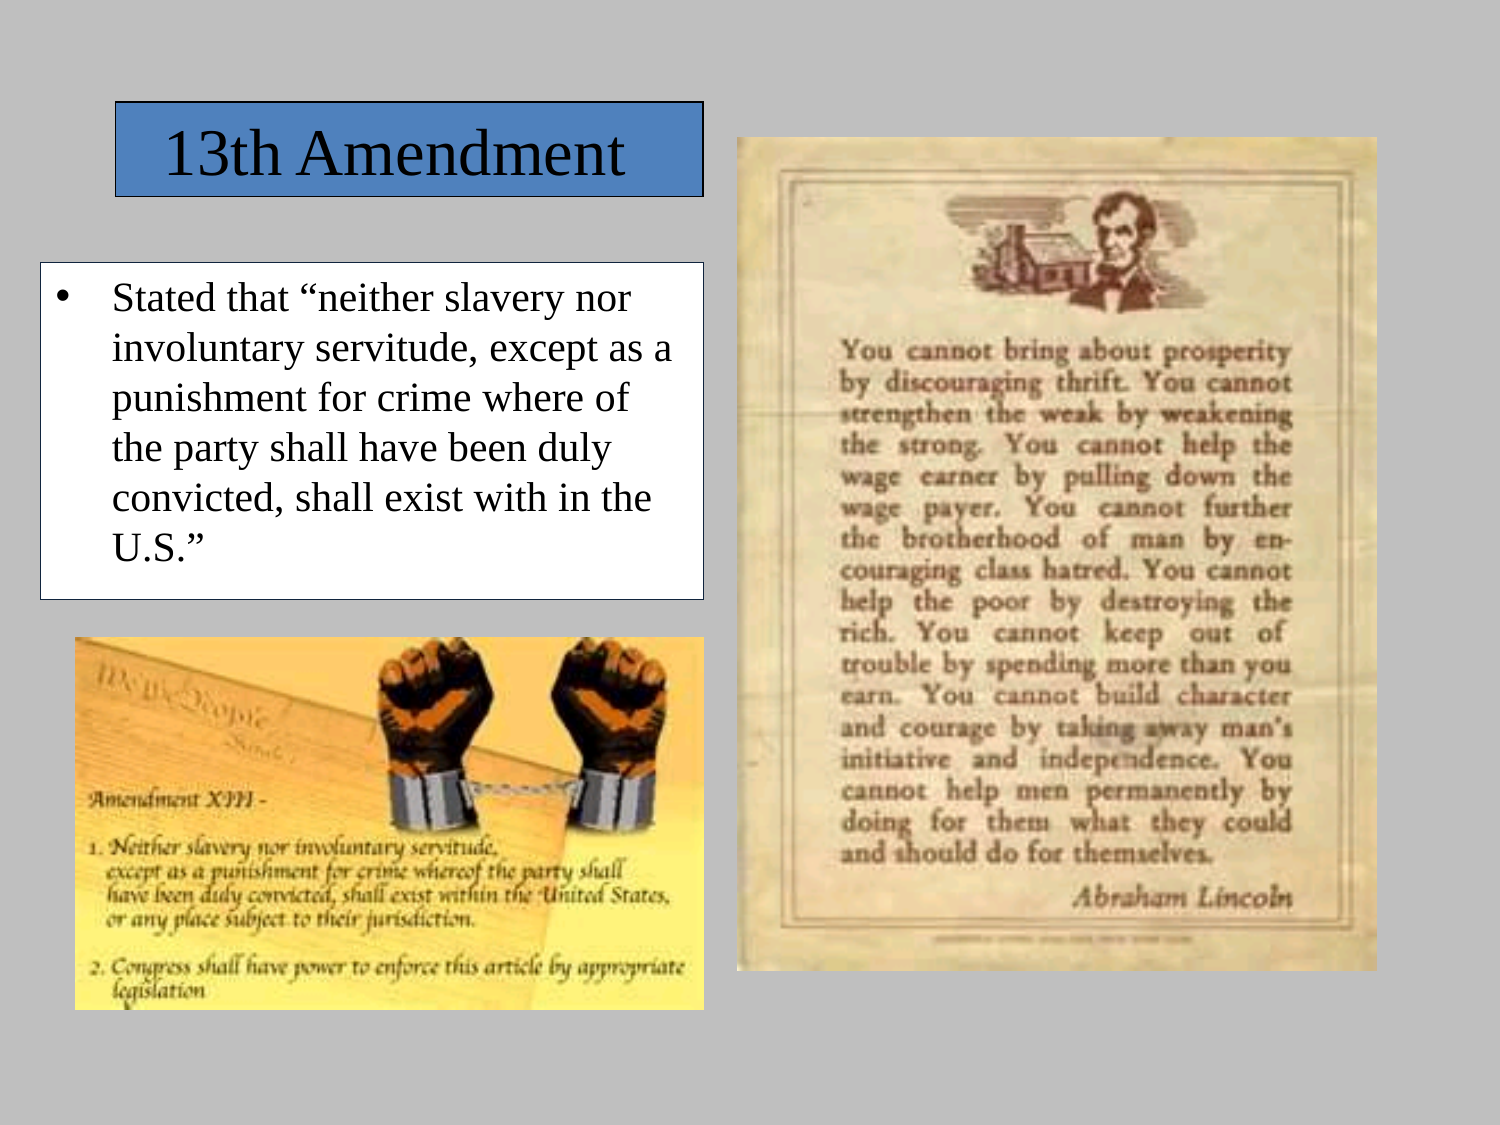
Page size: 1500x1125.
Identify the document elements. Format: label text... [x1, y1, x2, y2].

list Stated that “neither slavery nor involuntary servitude, except as a punishment for crime where of the party shall have been duly convicted, shall exist with in the U.S.” [40, 262, 704, 600]
picture [74, 637, 704, 1010]
picture [737, 137, 1377, 972]
text_box 13th Amendment [115, 101, 703, 197]
